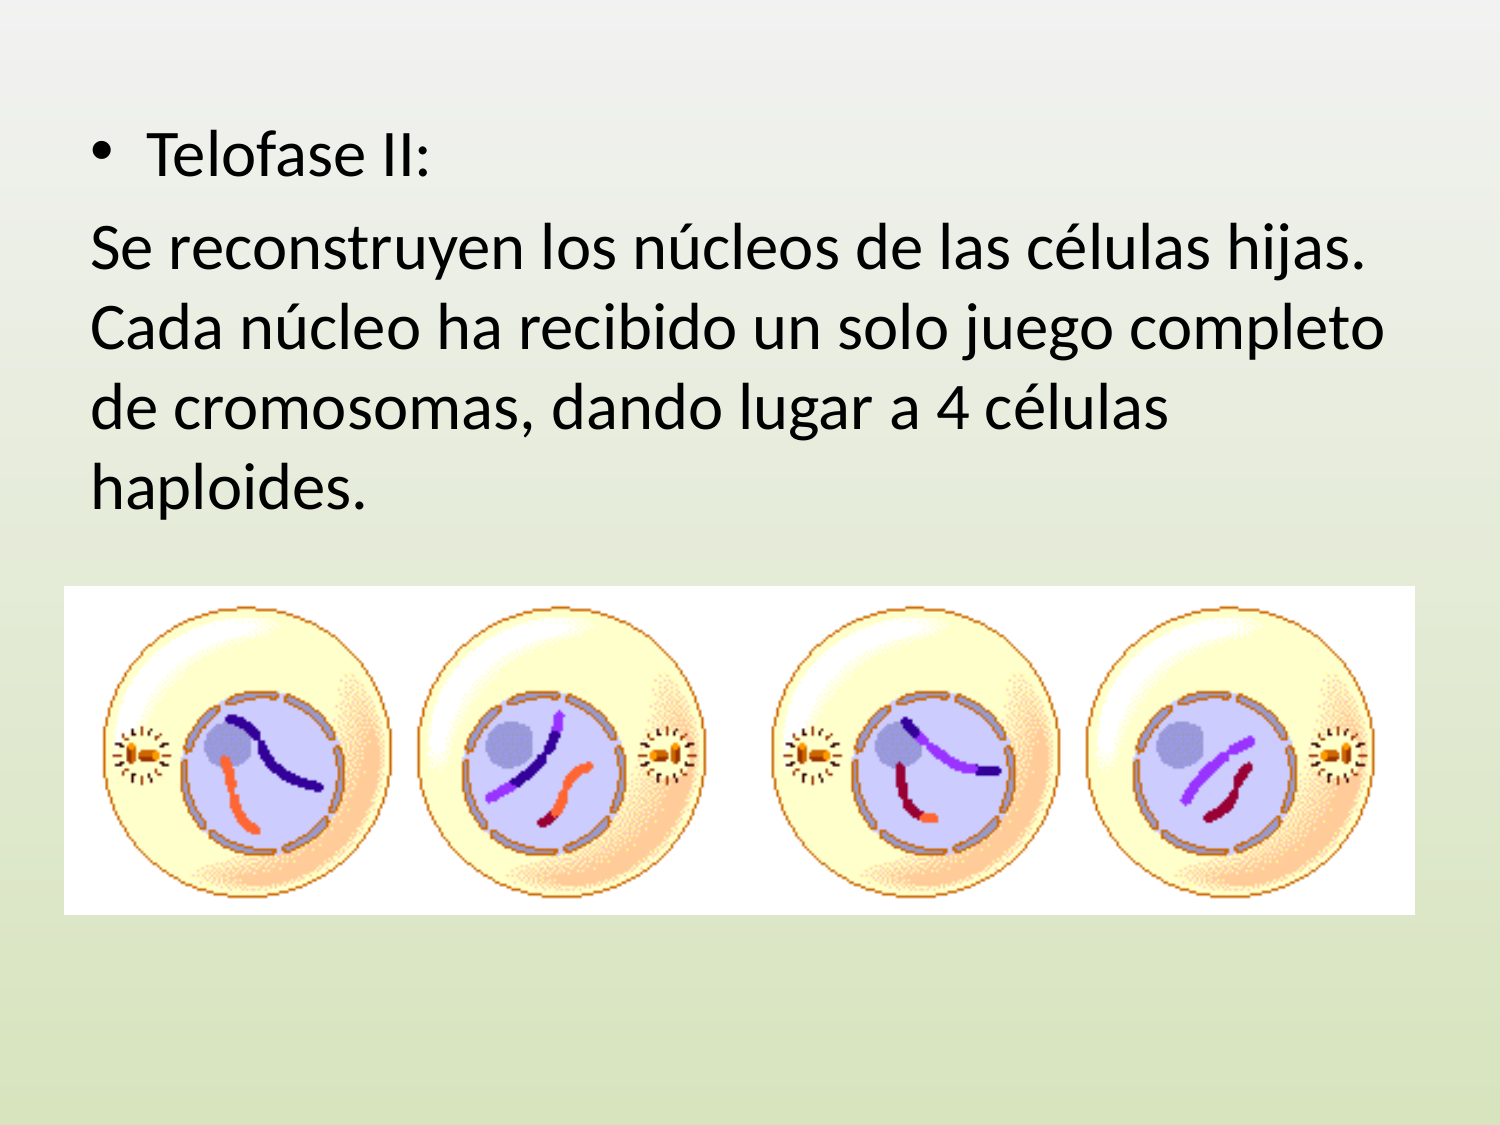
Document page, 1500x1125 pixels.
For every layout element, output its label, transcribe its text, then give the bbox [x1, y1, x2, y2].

picture [64, 585, 1415, 915]
list Telofase II: Se reconstruyen los núcleos de las células hijas. Cada núcleo ha recibido un solo juego completo de cromosomas, dando lugar a 4 células haploides. [75, 101, 1425, 1005]
